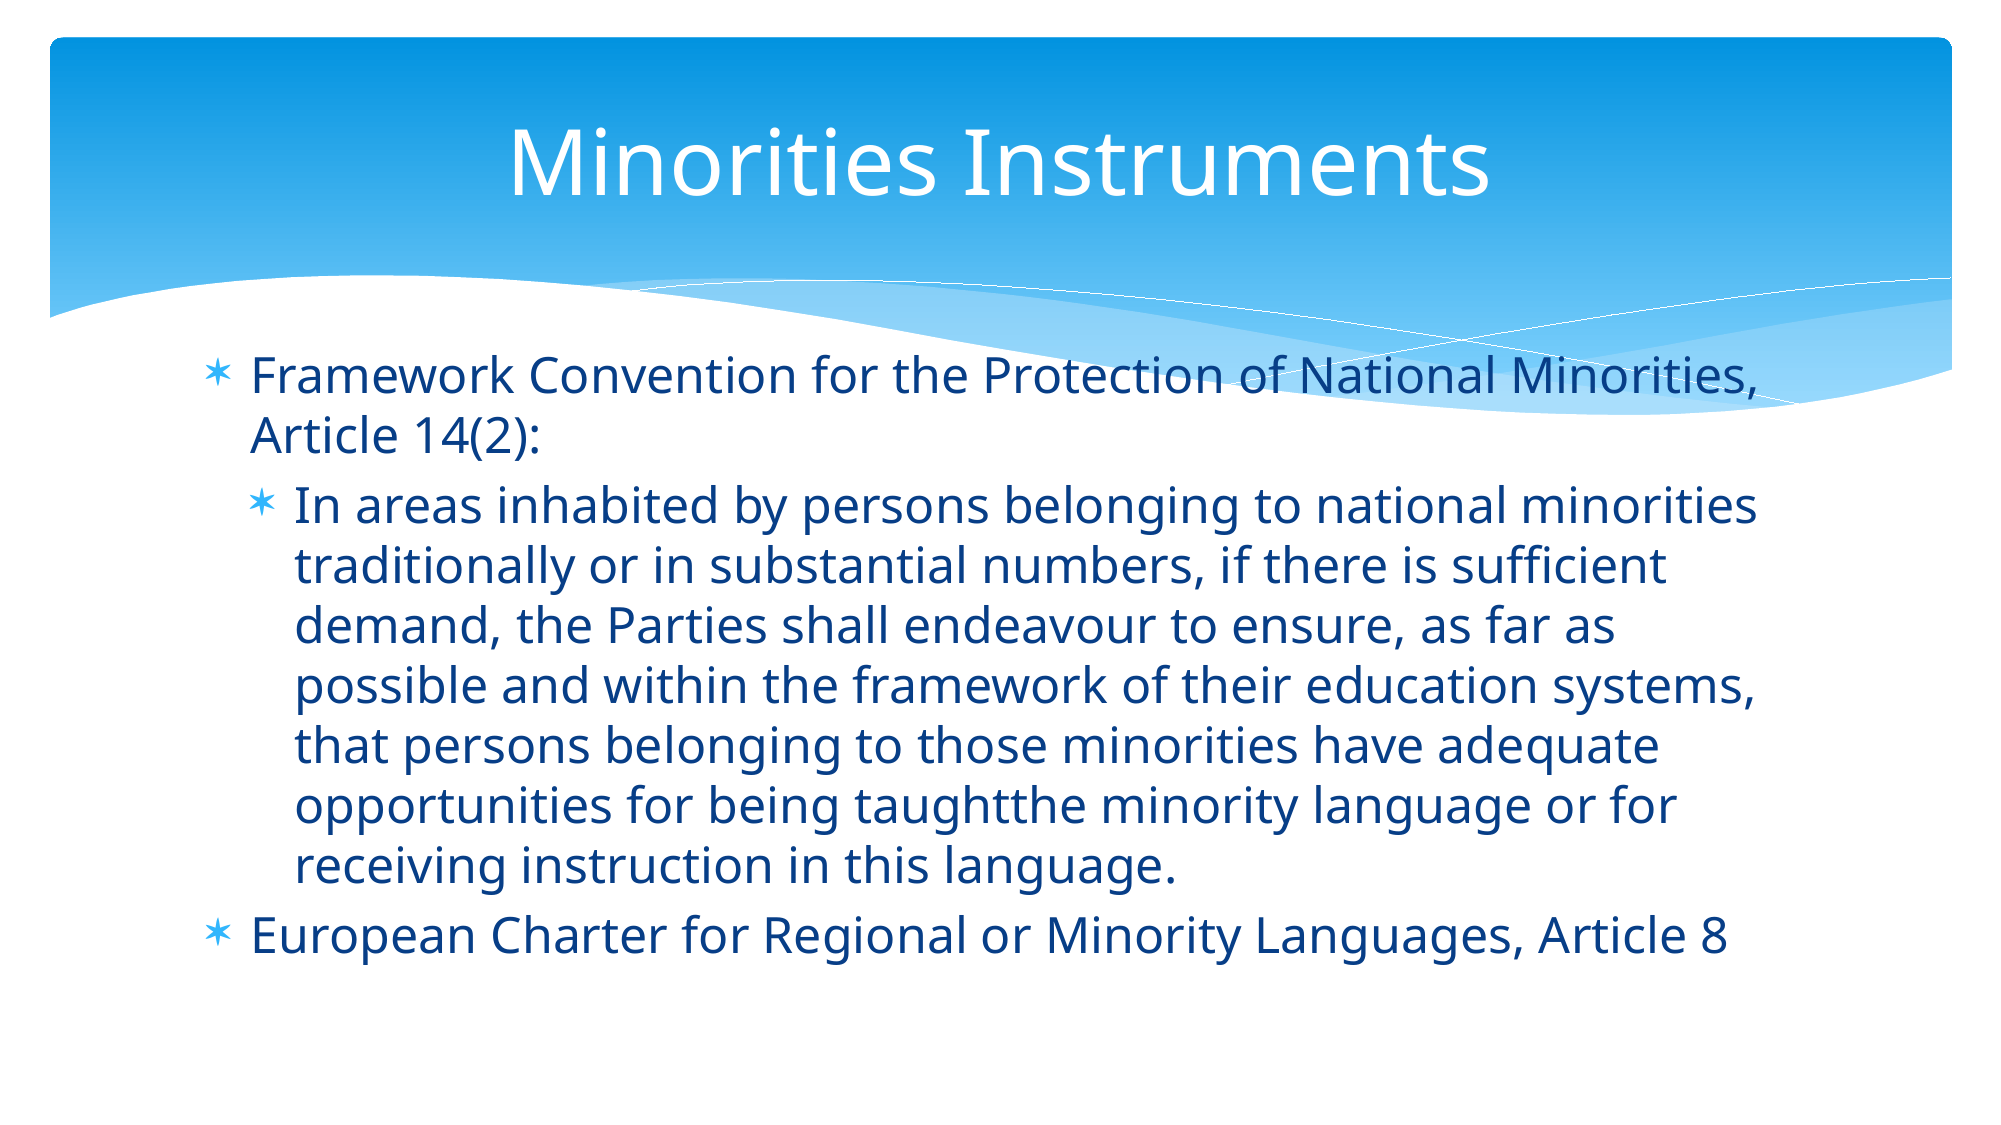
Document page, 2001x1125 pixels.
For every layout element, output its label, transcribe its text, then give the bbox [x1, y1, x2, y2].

title Minorities Instruments [99, 55, 1900, 261]
list Framework Convention for the Protection of National Minorities, Article 14(2): In areas inhabited by persons belonging to national minorities traditionally or in substantial numbers, if there is sufficient demand, the Parties shall endeavour to ensure, as far as possible and within the framework of their education systems, that persons belonging to those minorities have adequate opportunities for being taughtthe minority language or for receiving instruction in this language. European Charter for Regional or Minority Languages, Article 8 [190, 336, 1812, 1005]
